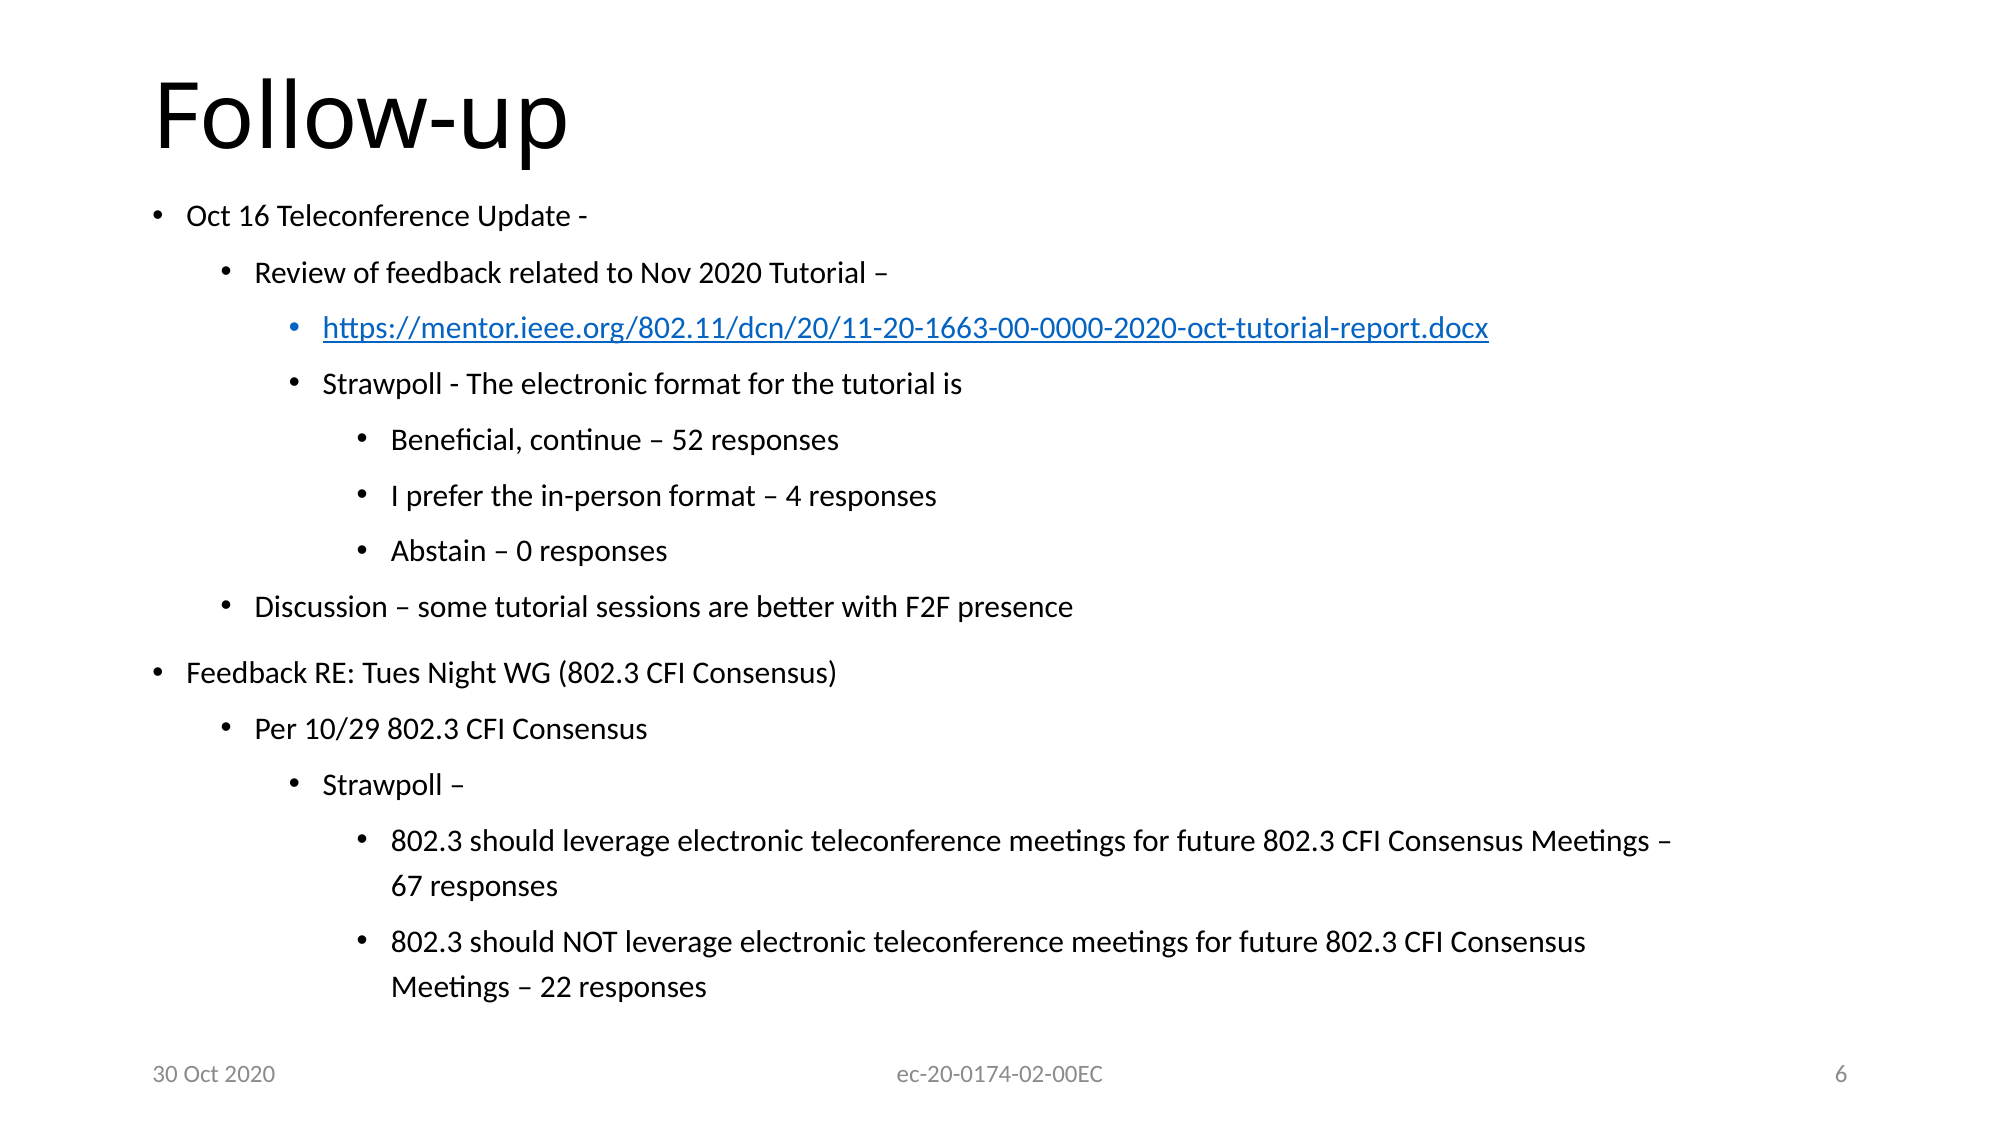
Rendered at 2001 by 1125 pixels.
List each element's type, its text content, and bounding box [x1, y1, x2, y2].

title Follow-up [137, 59, 1863, 179]
slide_number 6 [1412, 1042, 1863, 1103]
footer ec-20-0174-02-00EC [662, 1042, 1338, 1103]
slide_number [137, 1042, 588, 1103]
list Oct 16 Teleconference Update - Review of feedback related to Nov 2020 Tutorial – https://mentor.ieee.org/802.11/dcn/20/11-20-1663-00-0000-2020-oct-tutorial-report.docx Strawpoll - The electronic format for the tutorial is Beneficial, continue – 52 responses I prefer the in-person format – 4 responses Abstain – 0 responses Discussion – some tutorial sessions are better with F2F presence Feedback RE: Tues Night WG (802.3 CFI Consensus) Per 10/29 802.3 CFI Consensus Strawpoll – 802.3 should leverage electronic teleconference meetings for future 802.3 CFI Consensus Meetings – 67 responses 802.3 should NOT leverage electronic teleconference meetings for future 802.3 CFI Consensus Meetings – 22 responses [137, 192, 1710, 1014]
